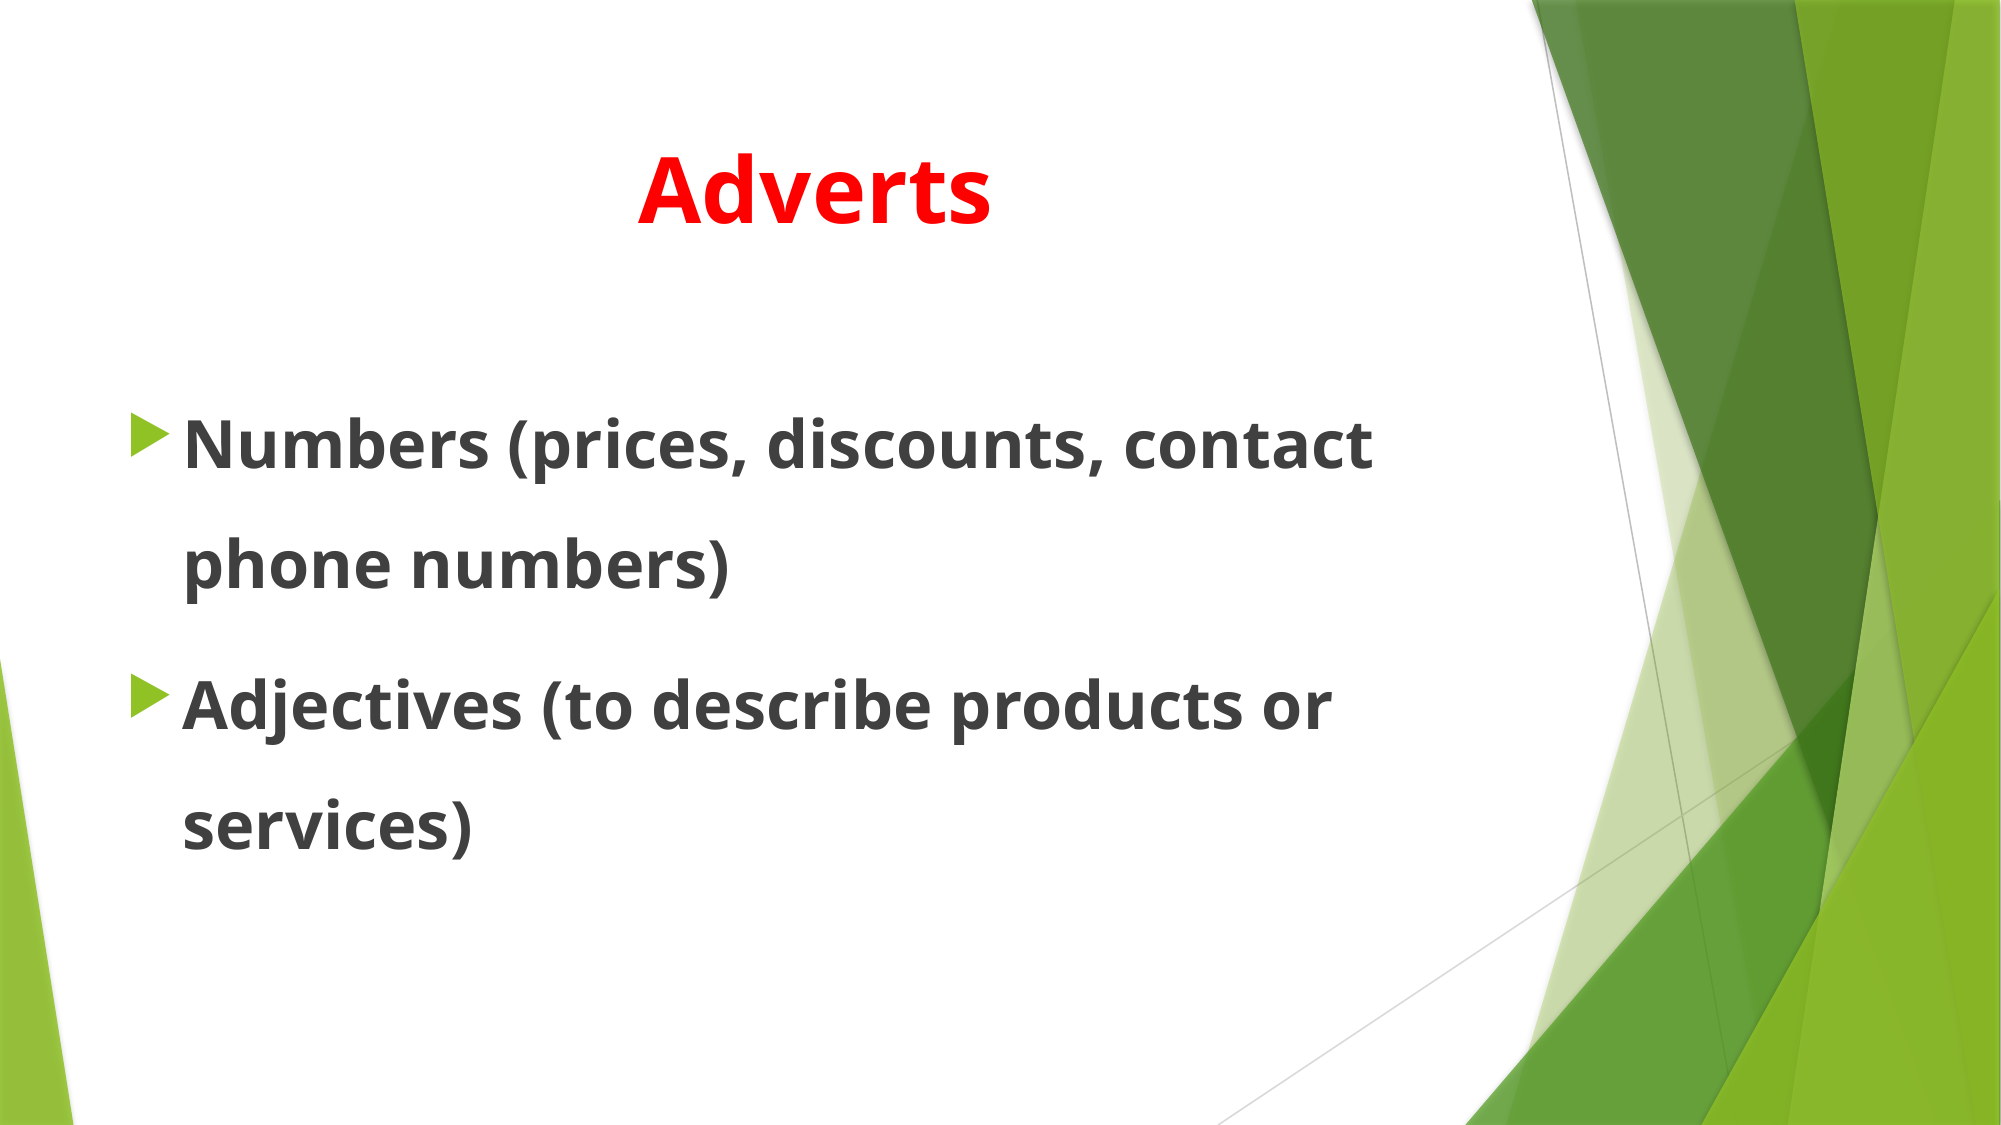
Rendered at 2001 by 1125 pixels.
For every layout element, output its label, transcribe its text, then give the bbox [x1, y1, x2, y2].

title Adverts [111, 123, 1522, 354]
list Numbers (prices, discounts, contact phone numbers) Adjectives (to describe products or services) [111, 354, 1522, 992]
